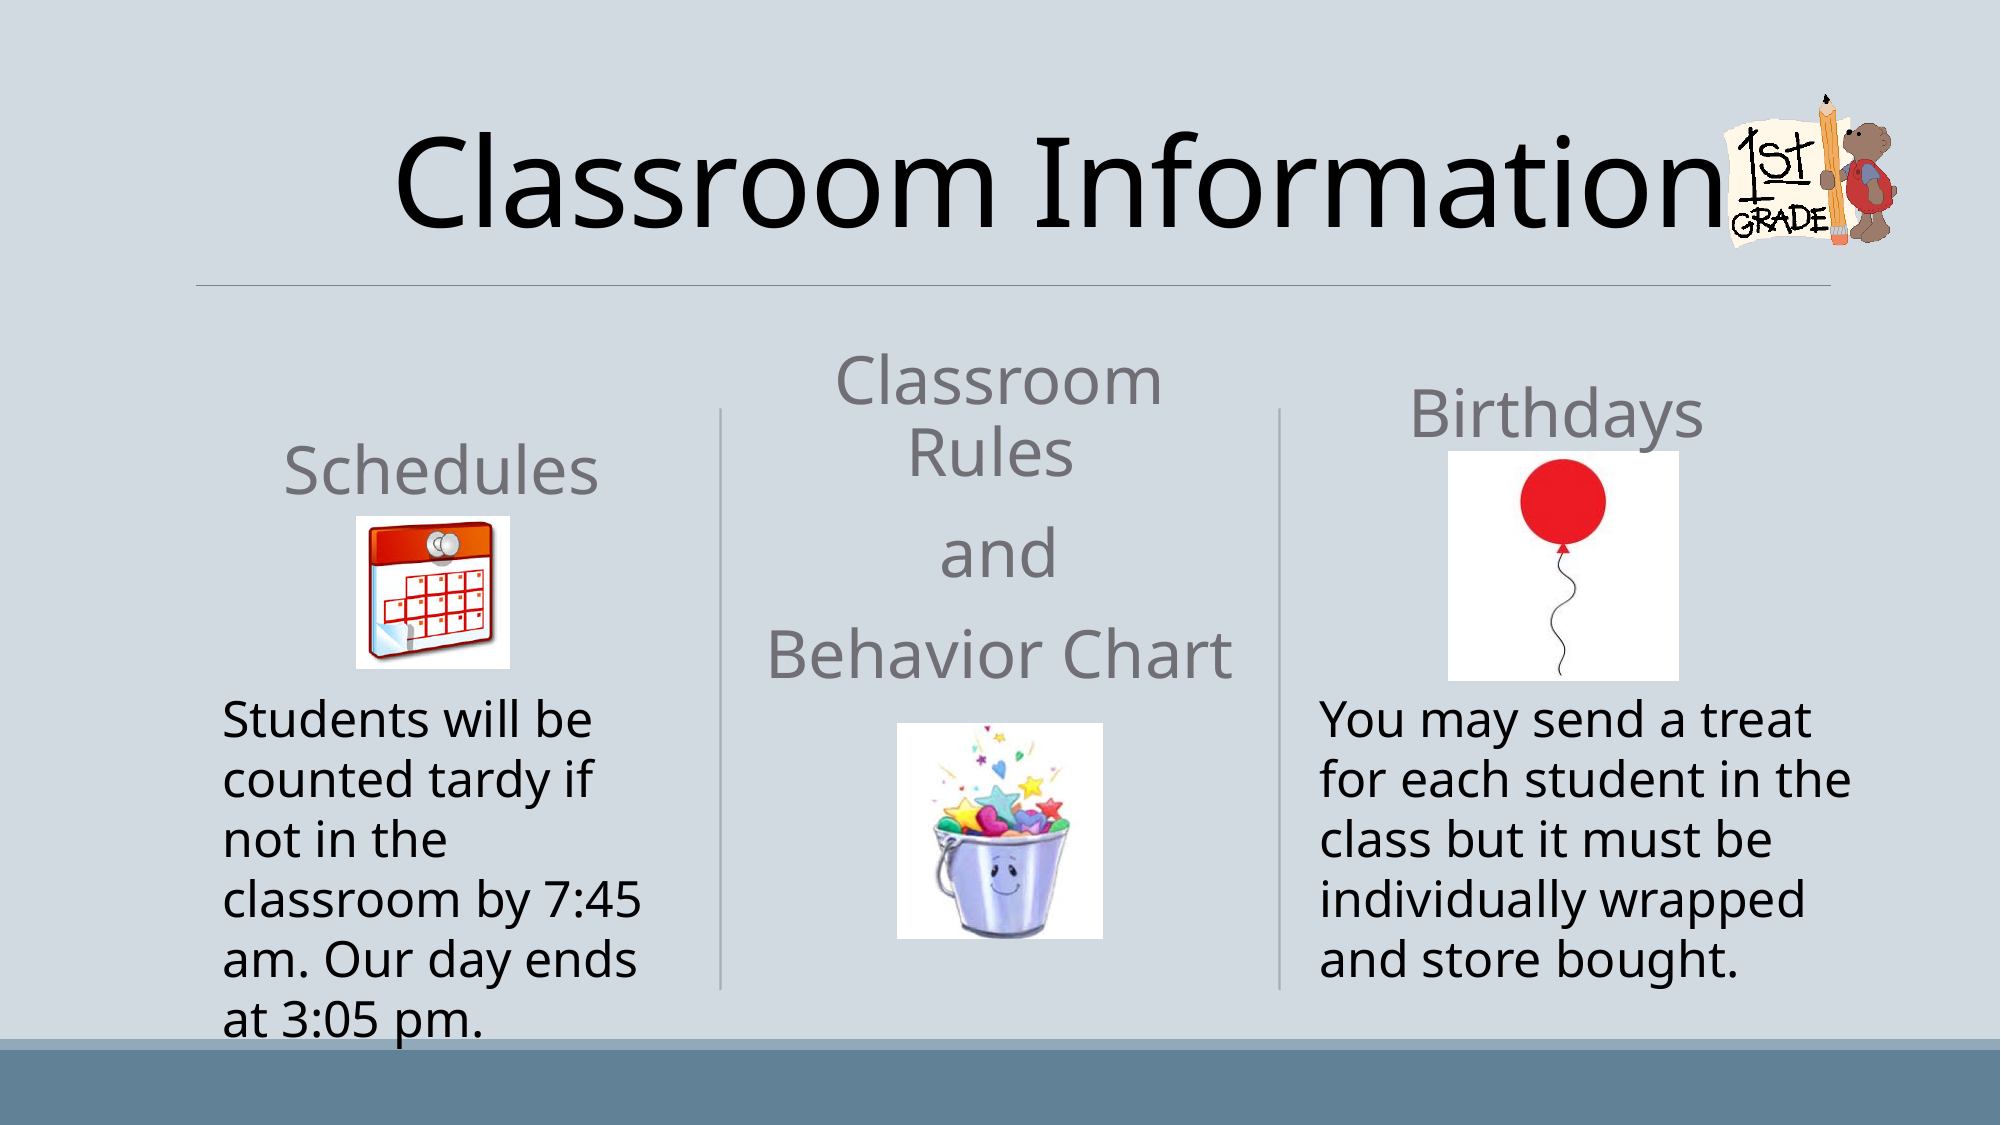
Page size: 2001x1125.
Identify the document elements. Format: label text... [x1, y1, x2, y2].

text_box You may send a treat for each student in the class but it must be individually wrapped and store bought. [1304, 680, 1901, 996]
list Classroom Rules and Behavior Chart [745, 408, 1255, 802]
picture [897, 723, 1103, 940]
picture [356, 515, 511, 670]
list Schedules [189, 408, 696, 516]
list Birthdays [1304, 351, 1811, 460]
text_box Students will be counted tardy if not in the classroom by 7:45 am. Our day ends at 3:05 pm. [207, 680, 663, 1056]
title Classroom Information [376, 143, 1720, 261]
picture [1719, 89, 1902, 254]
list [189, 516, 696, 989]
picture [1448, 450, 1679, 682]
